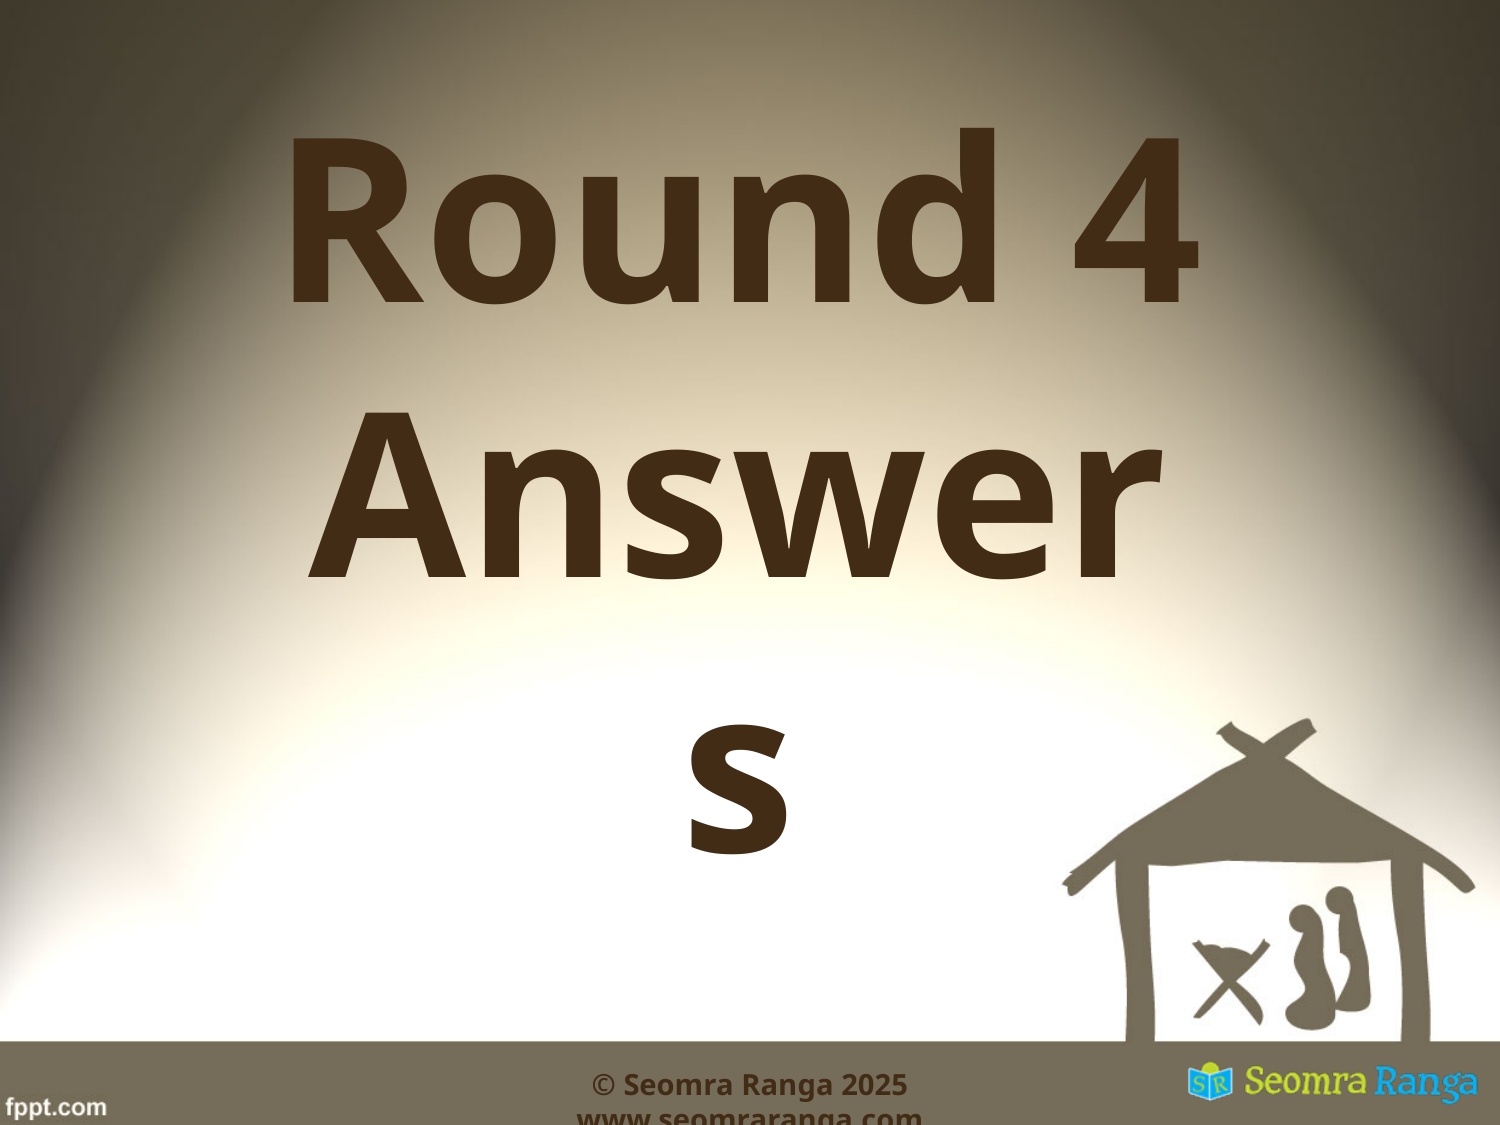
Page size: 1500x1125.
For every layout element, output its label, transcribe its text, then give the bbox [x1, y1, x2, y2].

picture [0, 0, 1500, 1125]
text_box © Seomra Ranga 2025 www.seomraranga.com [401, 1058, 1099, 1125]
title Round 4 Answers [253, 184, 1223, 787]
